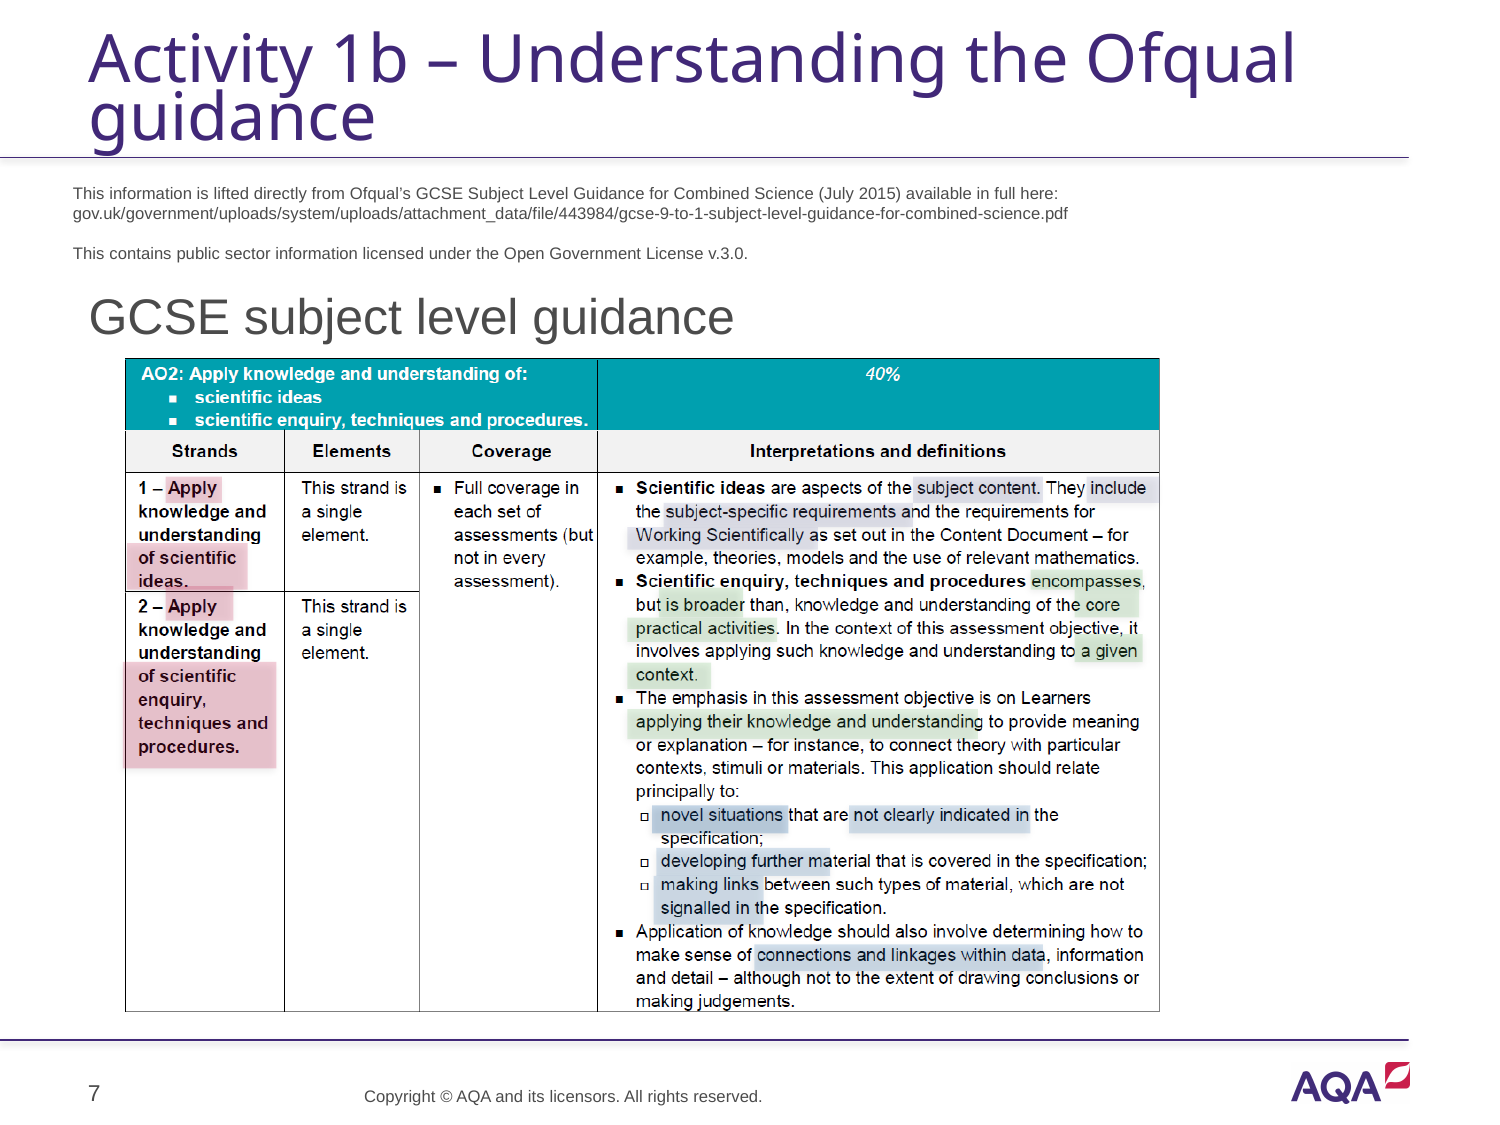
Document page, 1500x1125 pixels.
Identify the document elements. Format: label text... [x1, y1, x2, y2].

title Activity 1b – Understanding the Ofqual guidance [88, 37, 1409, 108]
footer Copyright © AQA and its licensors. All rights reserved. [324, 1084, 764, 1124]
picture [1291, 1062, 1410, 1104]
picture [88, 346, 1190, 1032]
list GCSE subject level guidance [88, 284, 1409, 1007]
slide_number 7 [72, 1062, 188, 1123]
text_box This information is lifted directly from Ofqual’s GCSE Subject Level Guidance for Combined Science (July 2015) available in full here: gov.uk/government/uploads/system/uploads/attachment_data/file/443984/gcse-9-to-1-subject-level-guidance-for-combined-science.pdf This contains public sector information licensed under the Open Government License v.3.0. [72, 183, 1396, 283]
